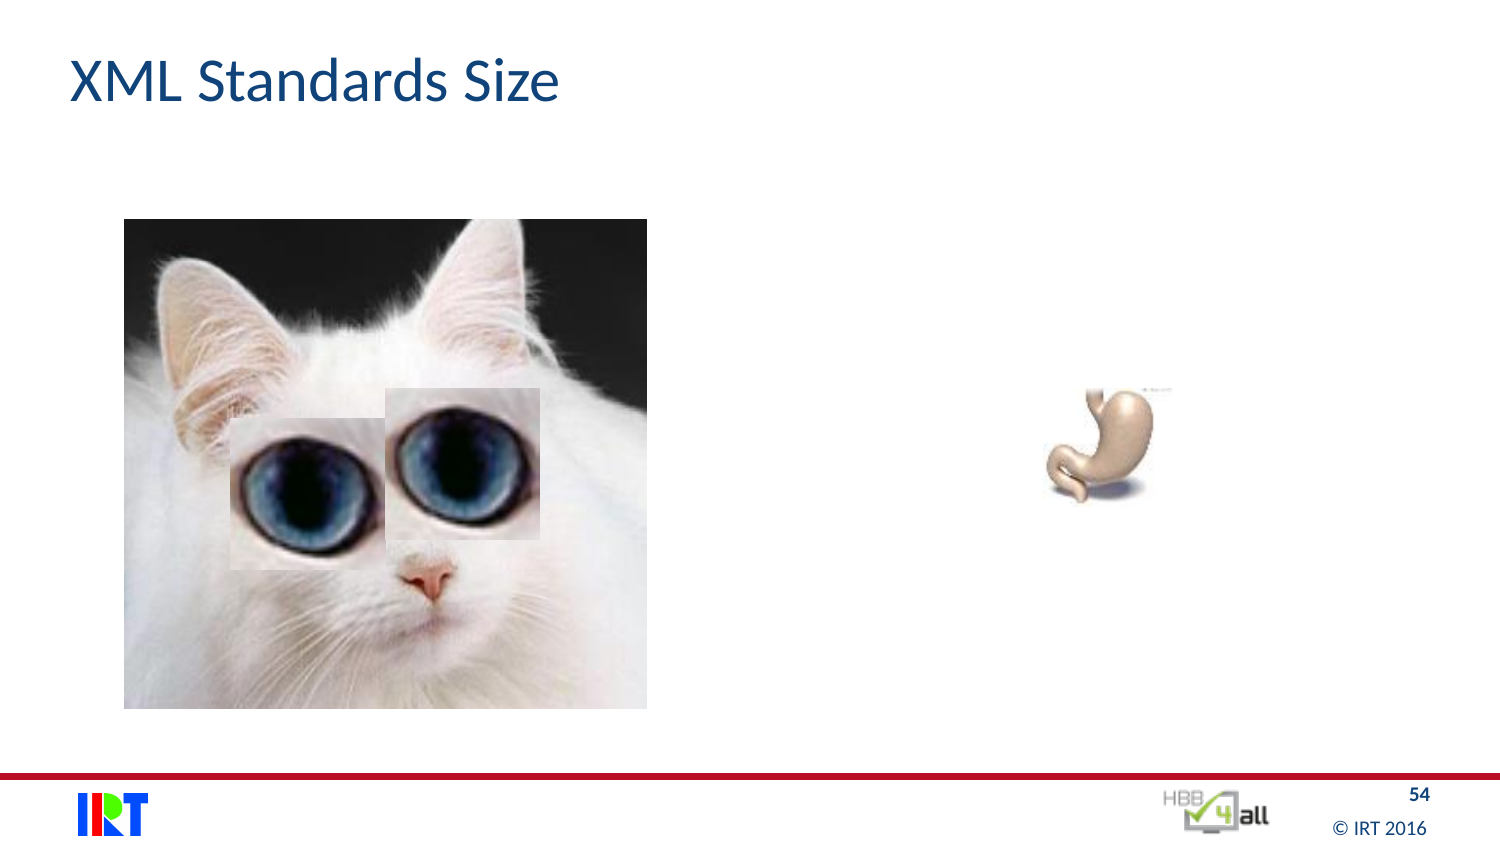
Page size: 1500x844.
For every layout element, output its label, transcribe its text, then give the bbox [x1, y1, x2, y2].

picture [1163, 787, 1270, 844]
picture [78, 793, 148, 836]
picture [123, 219, 647, 710]
picture [1015, 388, 1174, 508]
title XML Standards Size [70, 47, 1432, 165]
